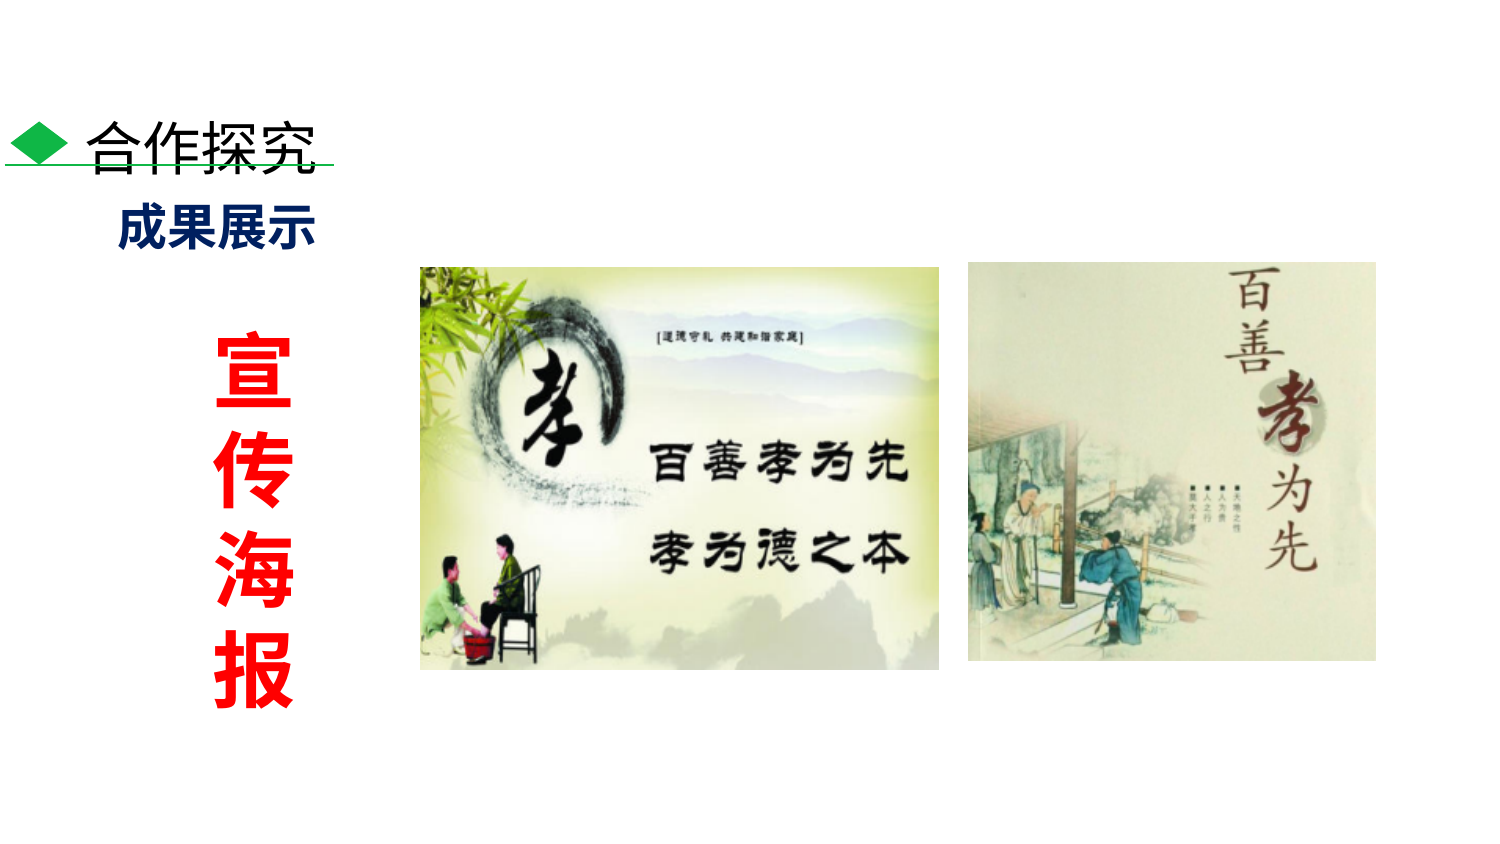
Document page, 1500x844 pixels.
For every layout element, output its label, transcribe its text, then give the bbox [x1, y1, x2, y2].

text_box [64, 187, 370, 264]
text_box 宣传海报 [197, 311, 361, 726]
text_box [4, 105, 334, 191]
picture [968, 262, 1377, 662]
picture [420, 267, 939, 670]
